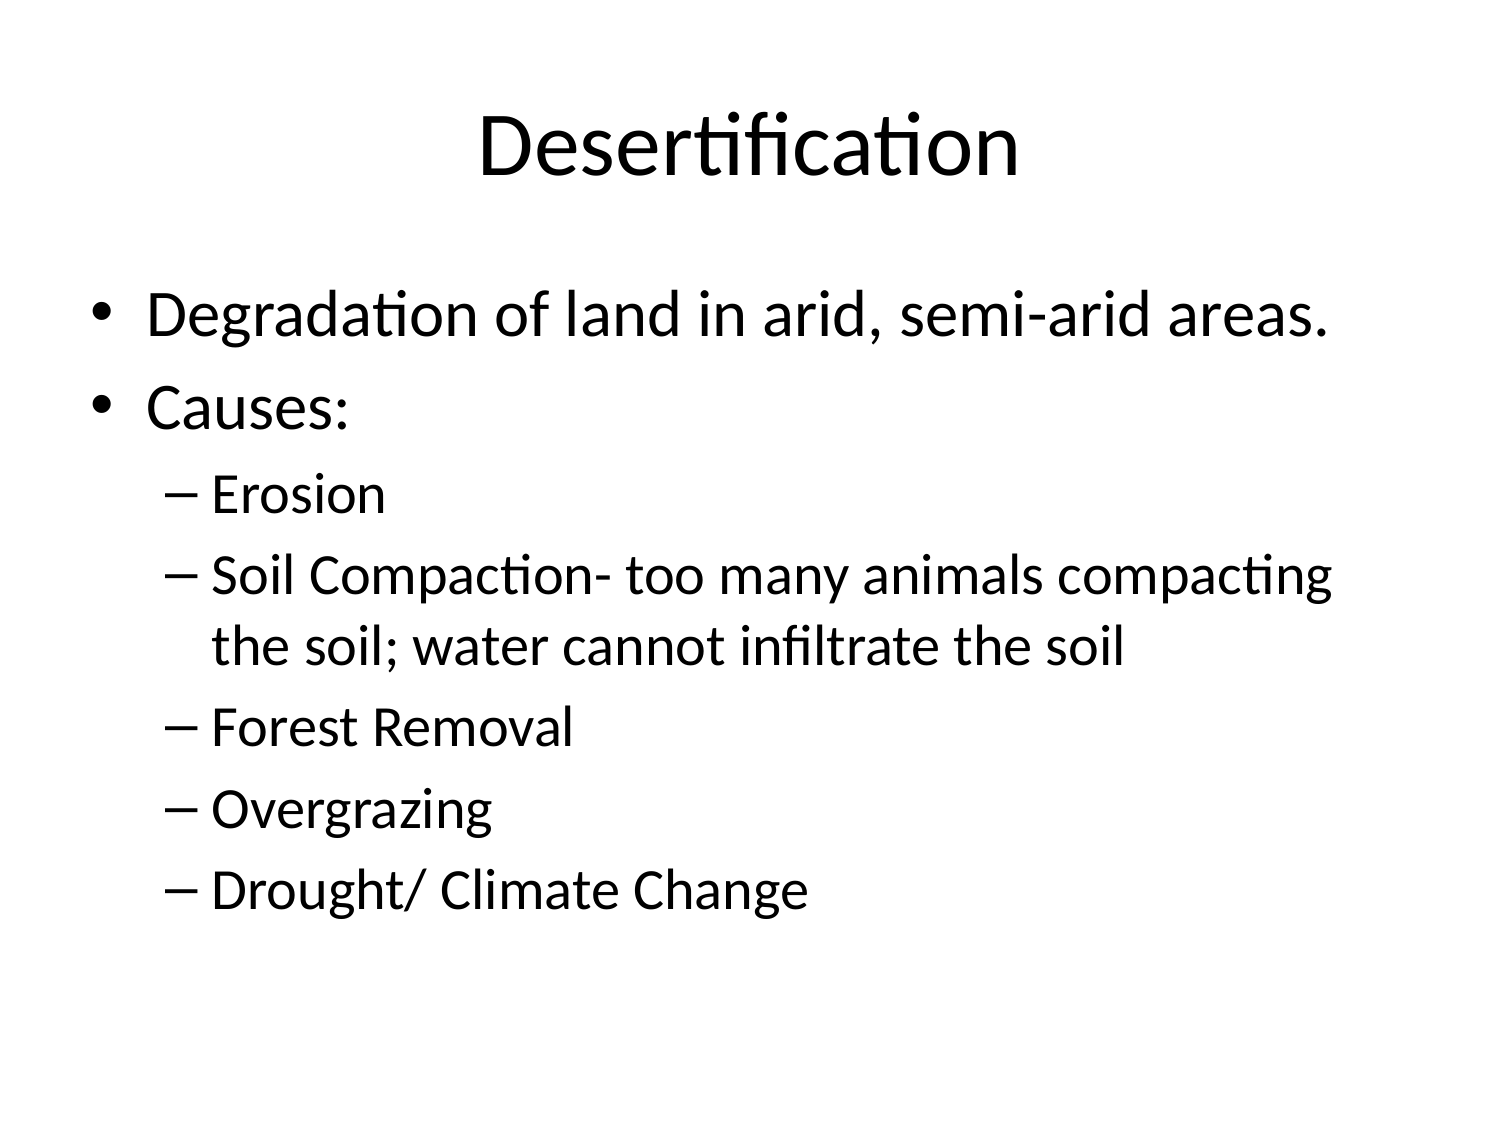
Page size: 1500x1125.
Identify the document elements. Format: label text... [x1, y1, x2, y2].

title Desertification [75, 45, 1425, 233]
list Degradation of land in arid, semi-arid areas. Causes: Erosion Soil Compaction- too many animals compacting the soil; water cannot infiltrate the soil Forest Removal Overgrazing Drought/ Climate Change [75, 262, 1425, 1005]
